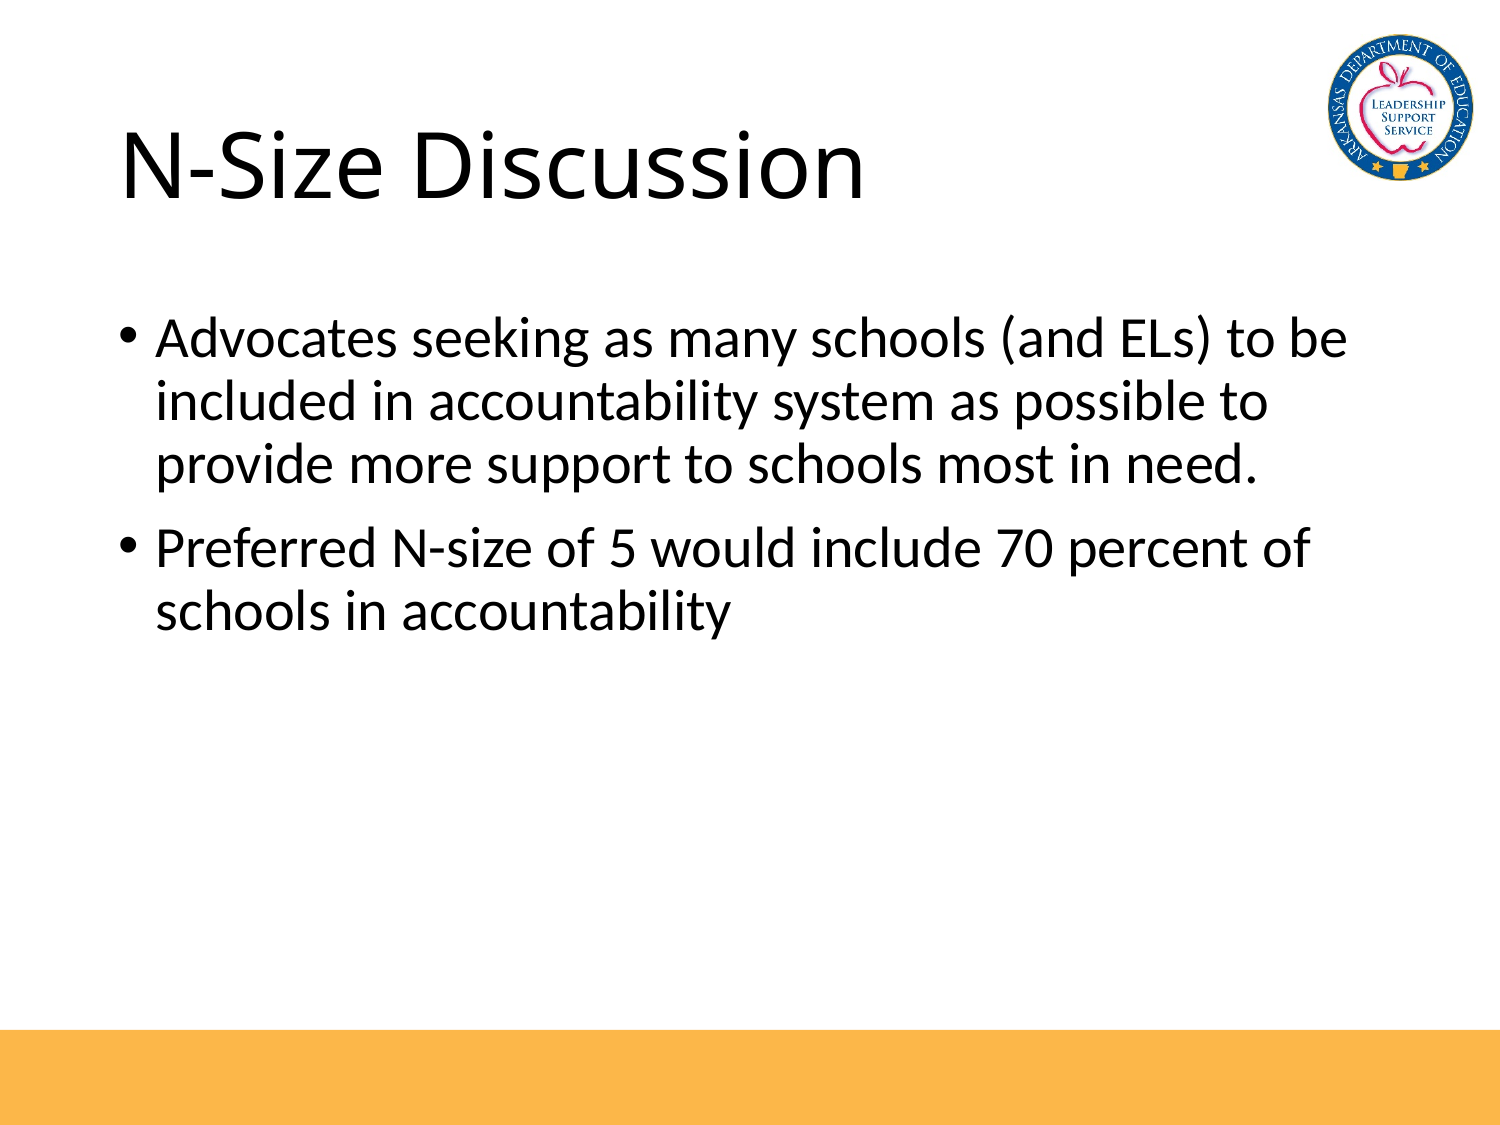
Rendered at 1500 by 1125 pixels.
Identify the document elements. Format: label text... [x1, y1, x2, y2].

picture [1327, 34, 1478, 181]
list Advocates seeking as many schools (and ELs) to be included in accountability system as possible to provide more support to schools most in need. Preferred N-size of 5 would include 70 percent of schools in accountability [103, 299, 1397, 1014]
title N-Size Discussion [103, 59, 1397, 278]
